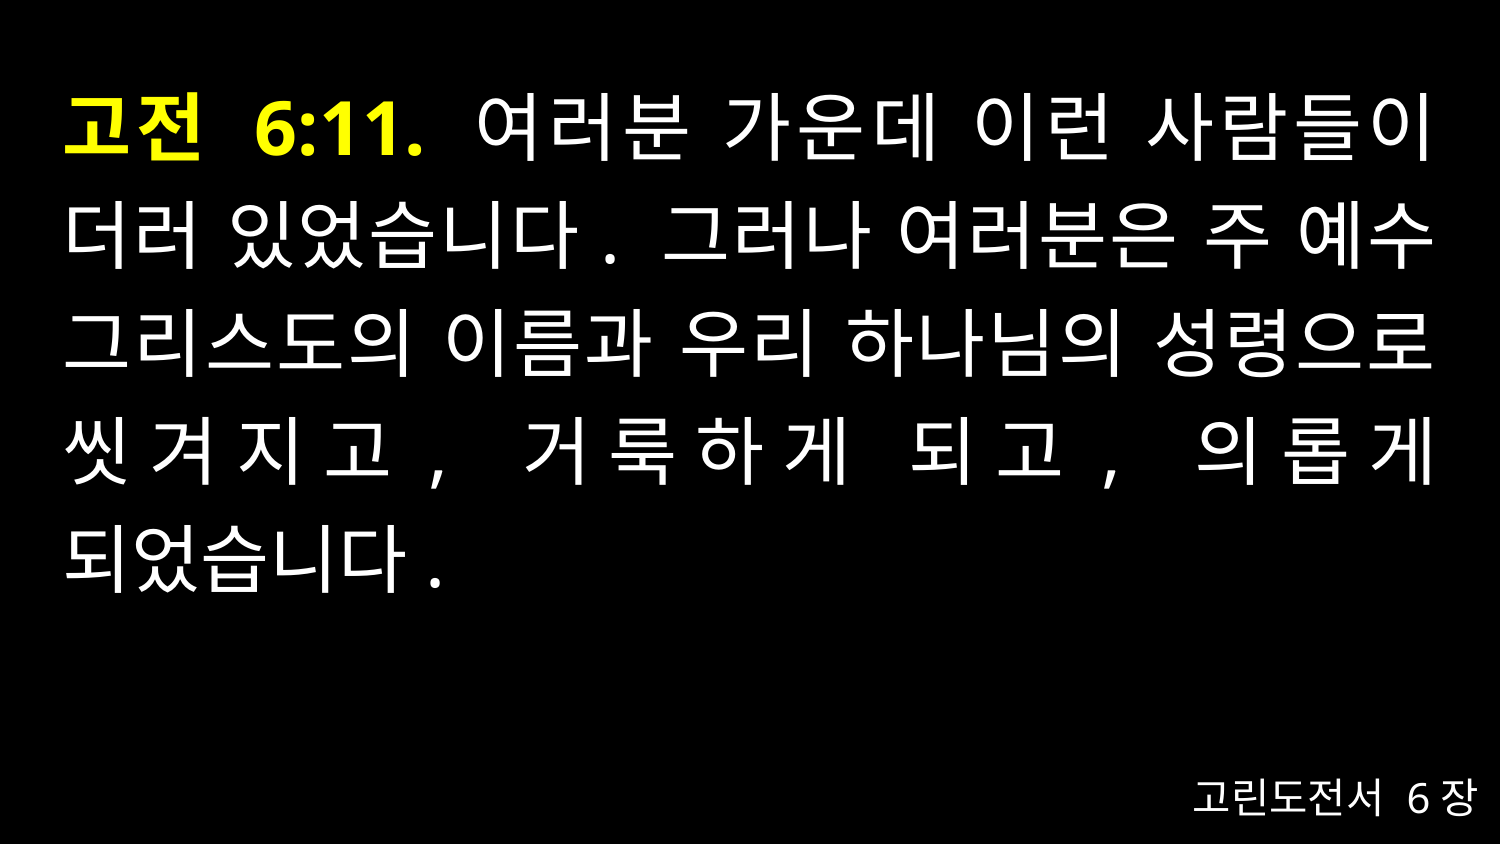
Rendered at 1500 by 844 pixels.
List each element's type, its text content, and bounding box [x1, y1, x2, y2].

subtitle 고린도전서 6장 [916, 770, 1500, 844]
title 고전 6:11. 여러분 가운데 이런 사람들이 더러 있었습니다. 그러나 여러분은 주 예수 그리스도의 이름과 우리 하나님의 성령으로 씻겨지고, 거룩하게 되고, 의롭게 되었습니다. [0, 0, 1500, 844]
